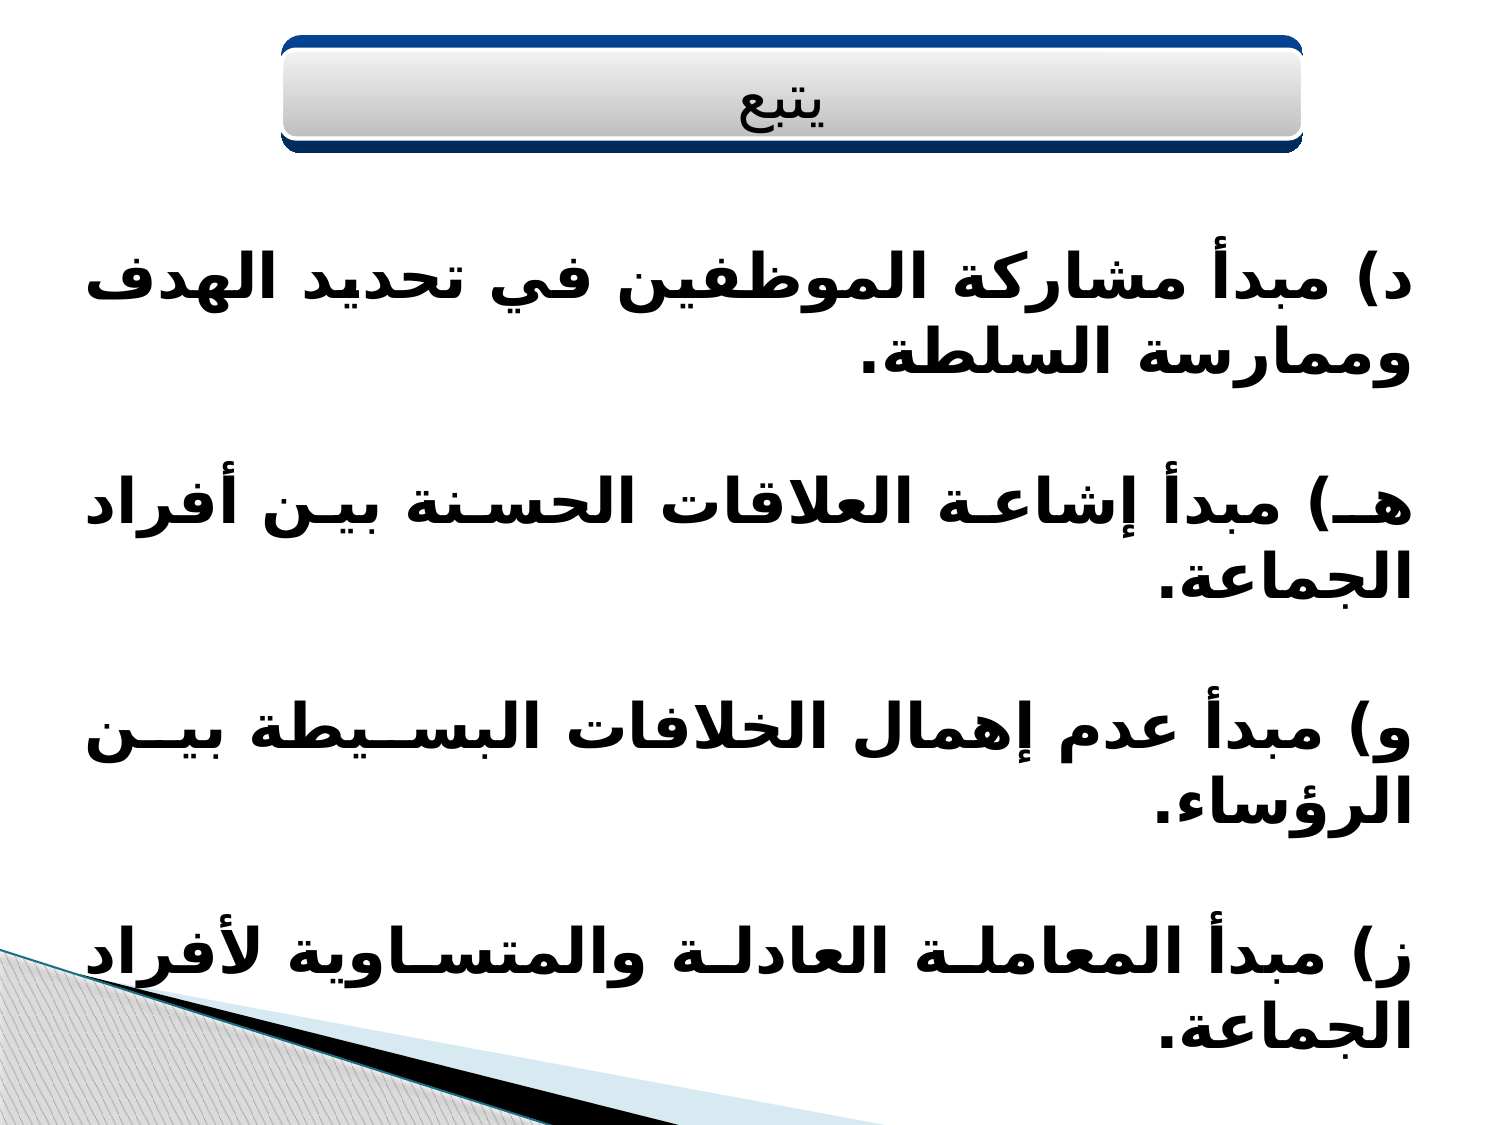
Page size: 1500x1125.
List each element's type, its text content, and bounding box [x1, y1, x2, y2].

text_box د) مبدأ مشاركة الموظفين في تحديد الهدف وممارسة السلطة. هـ) مبدأ إشاعة العلاقات الحسنة بين أفراد الجماعة. و) مبدأ عدم إهمال الخلافات البسيطة بين الرؤساء. ز) مبدأ المعاملة العادلة والمتساوية لأفراد الجماعة. ي) مبدأ الإشادة بالعمل الجيد للموظف. [70, 229, 1430, 1125]
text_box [280, 34, 1304, 154]
